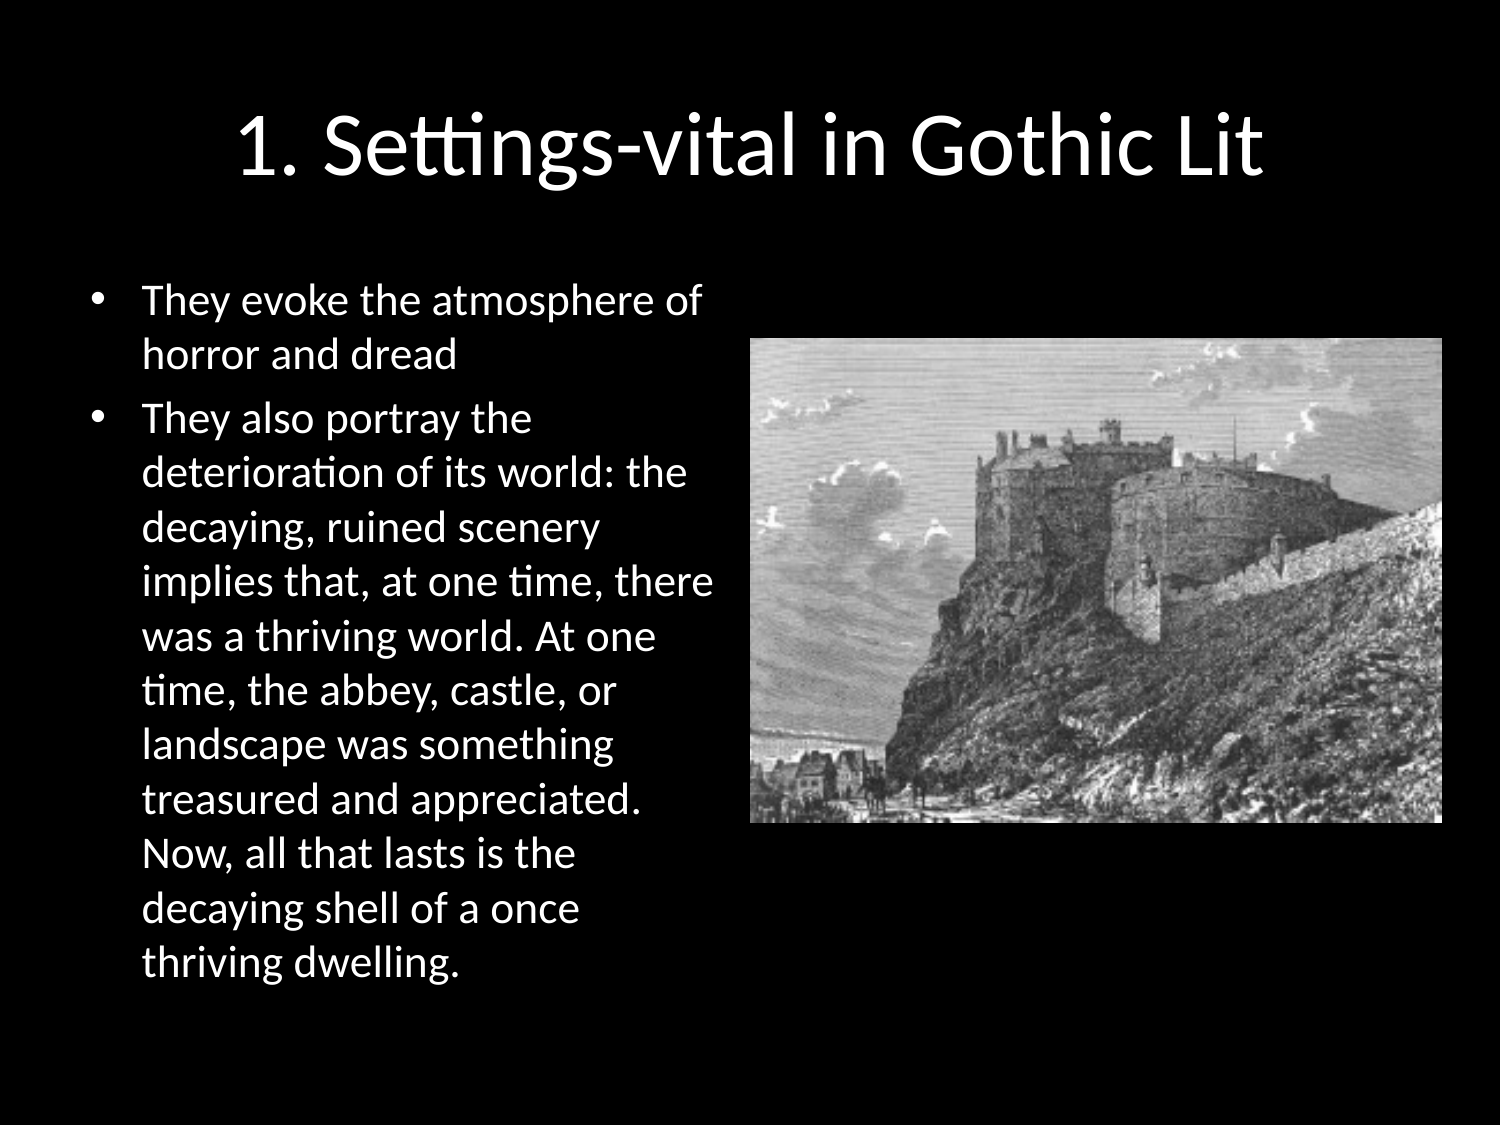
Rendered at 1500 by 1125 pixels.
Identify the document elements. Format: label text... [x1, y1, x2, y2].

title 1. Settings-vital in Gothic Lit [75, 45, 1425, 233]
picture [749, 337, 1443, 823]
list They evoke the atmosphere of horror and dread They also portray the deterioration of its world: the decaying, ruined scenery implies that, at one time, there was a thriving world. At one time, the abbey, castle, or landscape was something treasured and appreciated. Now, all that lasts is the decaying shell of a once thriving dwelling. [75, 262, 738, 1005]
